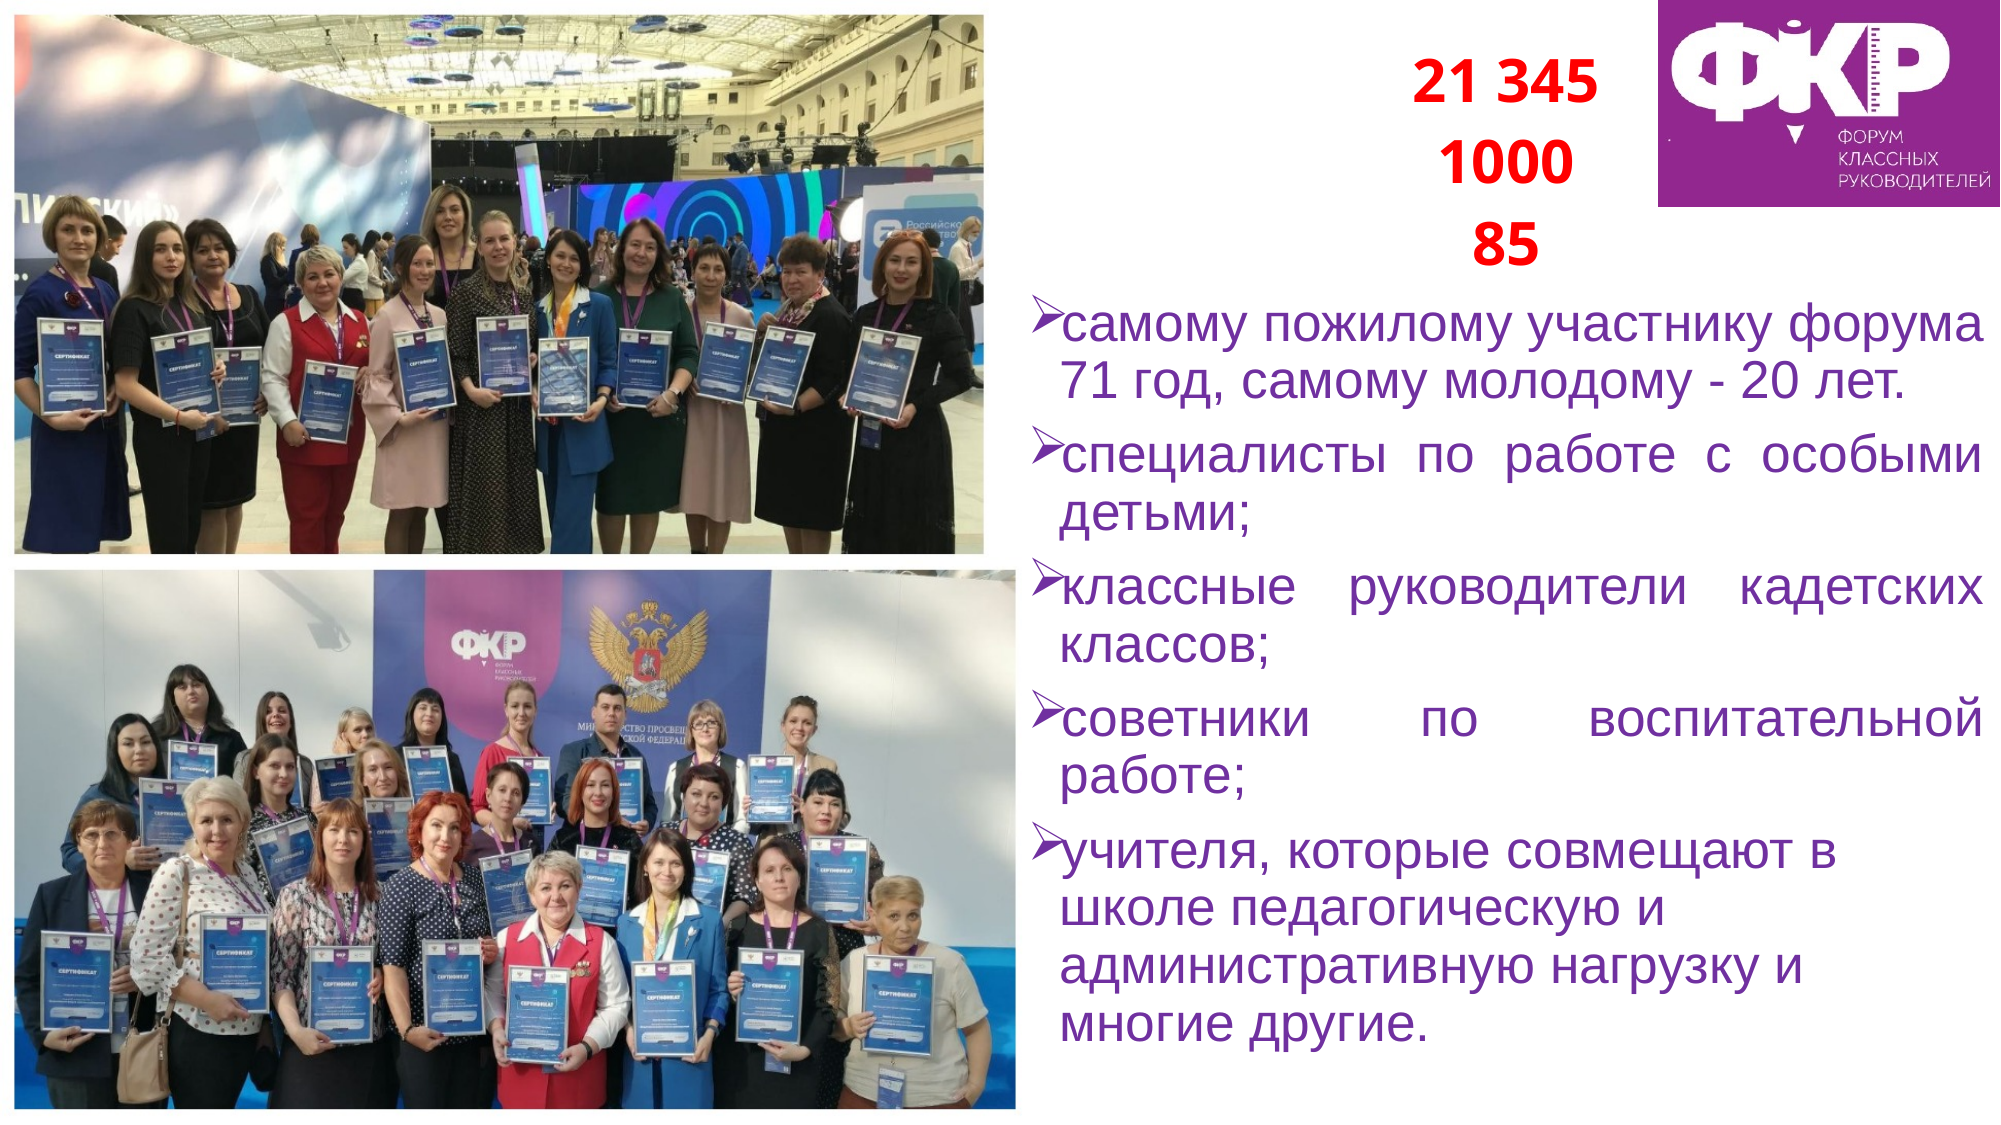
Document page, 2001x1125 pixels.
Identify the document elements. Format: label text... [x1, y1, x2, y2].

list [1658, 0, 2000, 207]
picture [0, 0, 1030, 1125]
list 21 345 1000 85 самому пожилому участнику форума 71 год, самому молодому - 20 лет. специалисты по работе с особыми детьми; классные руководители кадетских классов; советники по воспитательной работе; учителя, которые совмещают в школе педагогическую и административную нагрузку и многие другие. [1030, 43, 2000, 1125]
